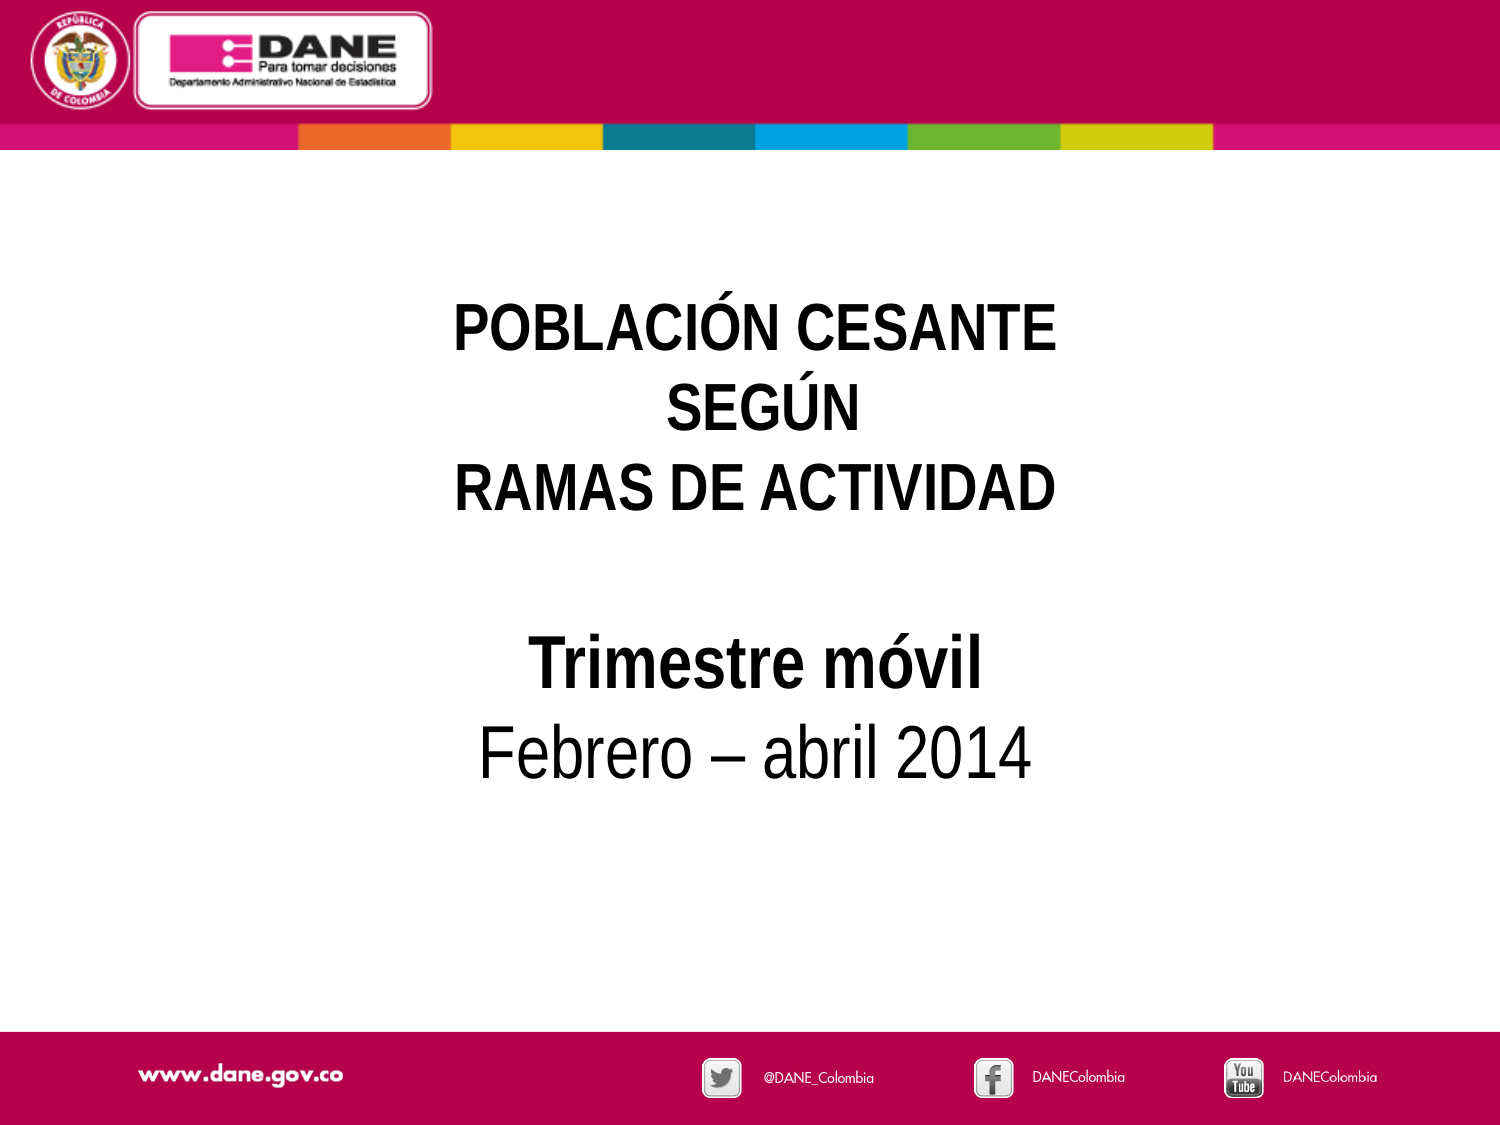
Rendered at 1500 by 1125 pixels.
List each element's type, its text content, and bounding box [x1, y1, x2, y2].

picture [974, 1058, 1125, 1098]
picture [0, 0, 1500, 150]
picture [1224, 1058, 1377, 1098]
text_box POBLACIÓN CESANTE SEGÚN RAMAS DE ACTIVIDAD Trimestre móvil Febrero – abril 2014 [253, 196, 1258, 801]
picture [702, 1058, 874, 1098]
picture [124, 1054, 361, 1100]
